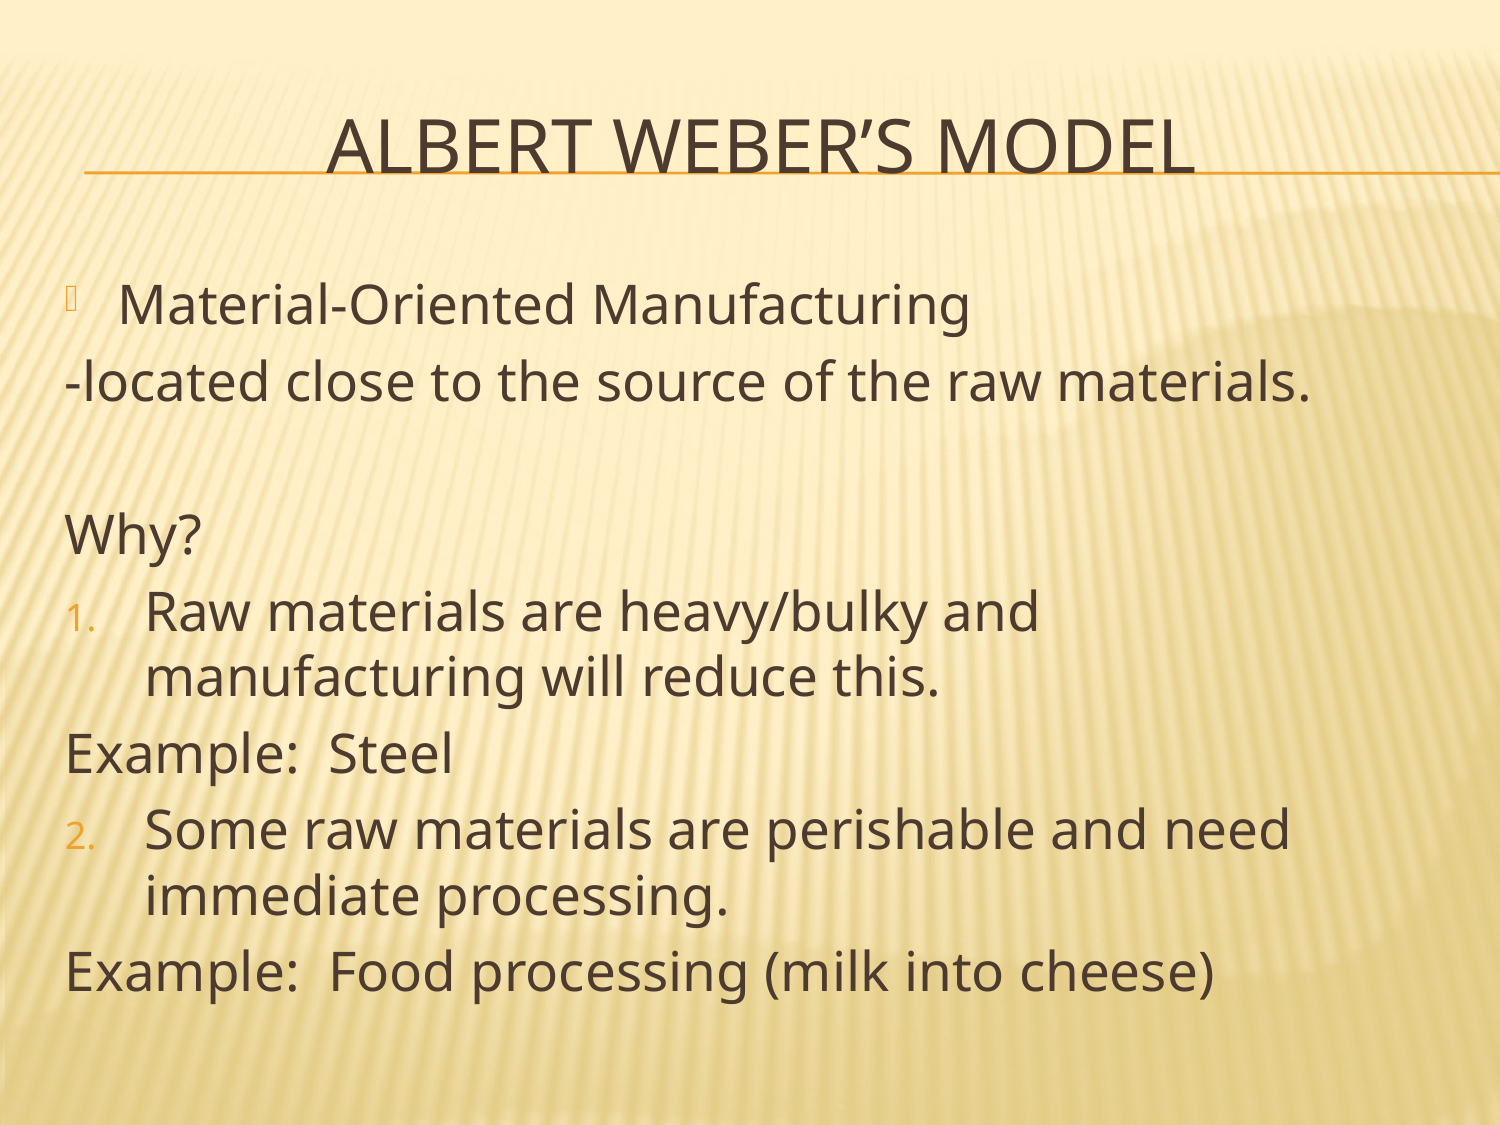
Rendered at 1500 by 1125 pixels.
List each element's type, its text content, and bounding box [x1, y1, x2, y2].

title Albert Weber’s model [49, 75, 1475, 213]
list Material-Oriented Manufacturing -located close to the source of the raw materials. Why? Raw materials are heavy/bulky and manufacturing will reduce this. Example: Steel Some raw materials are perishable and need immediate processing. Example: Food processing (milk into cheese) [50, 262, 1338, 1038]
